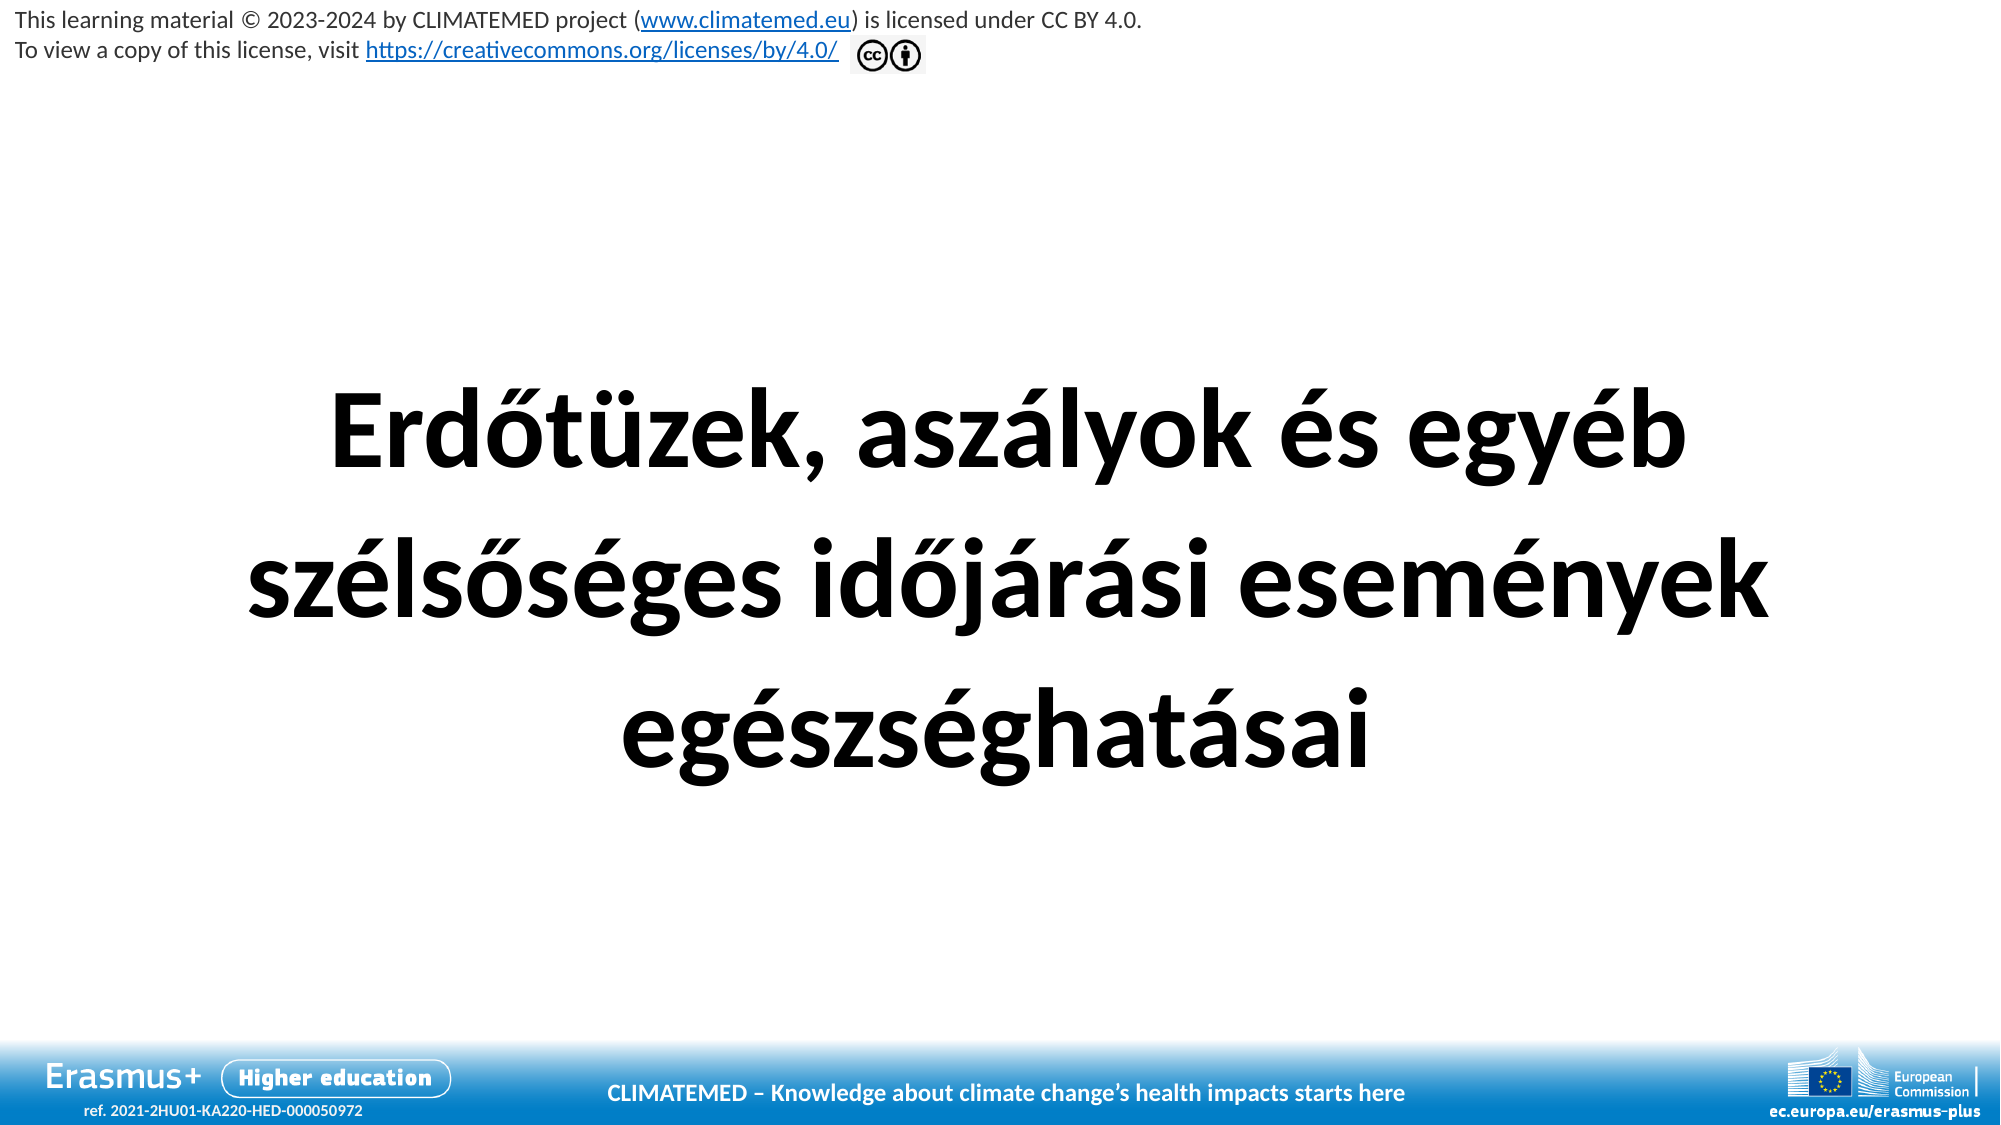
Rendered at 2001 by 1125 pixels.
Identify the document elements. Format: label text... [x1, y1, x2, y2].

title Erdőtüzek, aszályok és egyéb szélsőséges időjárási események egészséghatásai [94, 332, 1925, 799]
picture [850, 35, 926, 74]
picture [0, 899, 2000, 1125]
